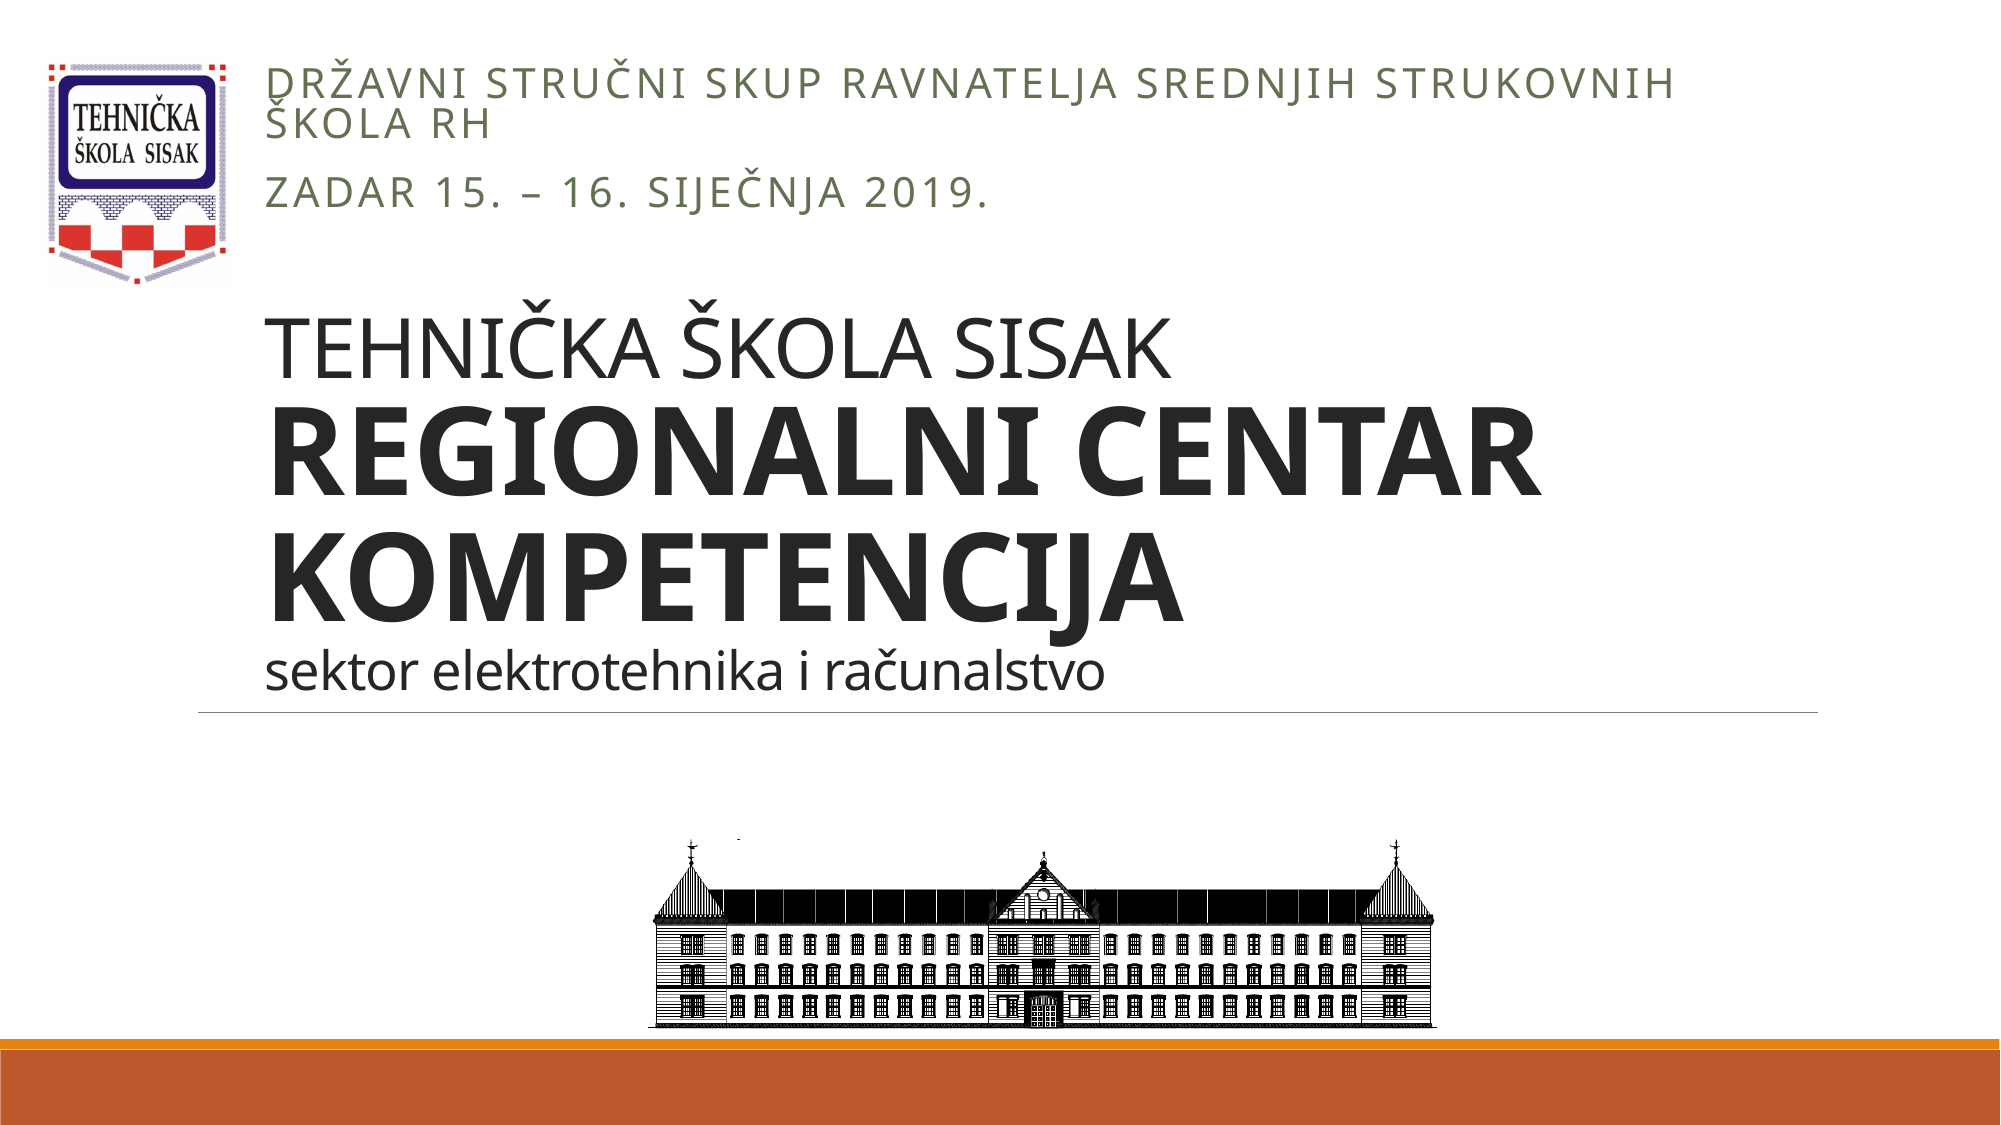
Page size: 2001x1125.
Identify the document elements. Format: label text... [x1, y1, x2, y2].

picture [648, 839, 1437, 1034]
title TEHNIČKA ŠKOLA SISAK REGIONALNI CENTAR KOMPETENCIJA sektor elektrotehnika i računalstvo [249, 286, 1750, 710]
picture [43, 58, 230, 287]
subtitle Državni stručni skup ravnatelja srednjih strukovnih škola RH Zadar 15. – 16. siječnja 2019. [249, 58, 1750, 217]
